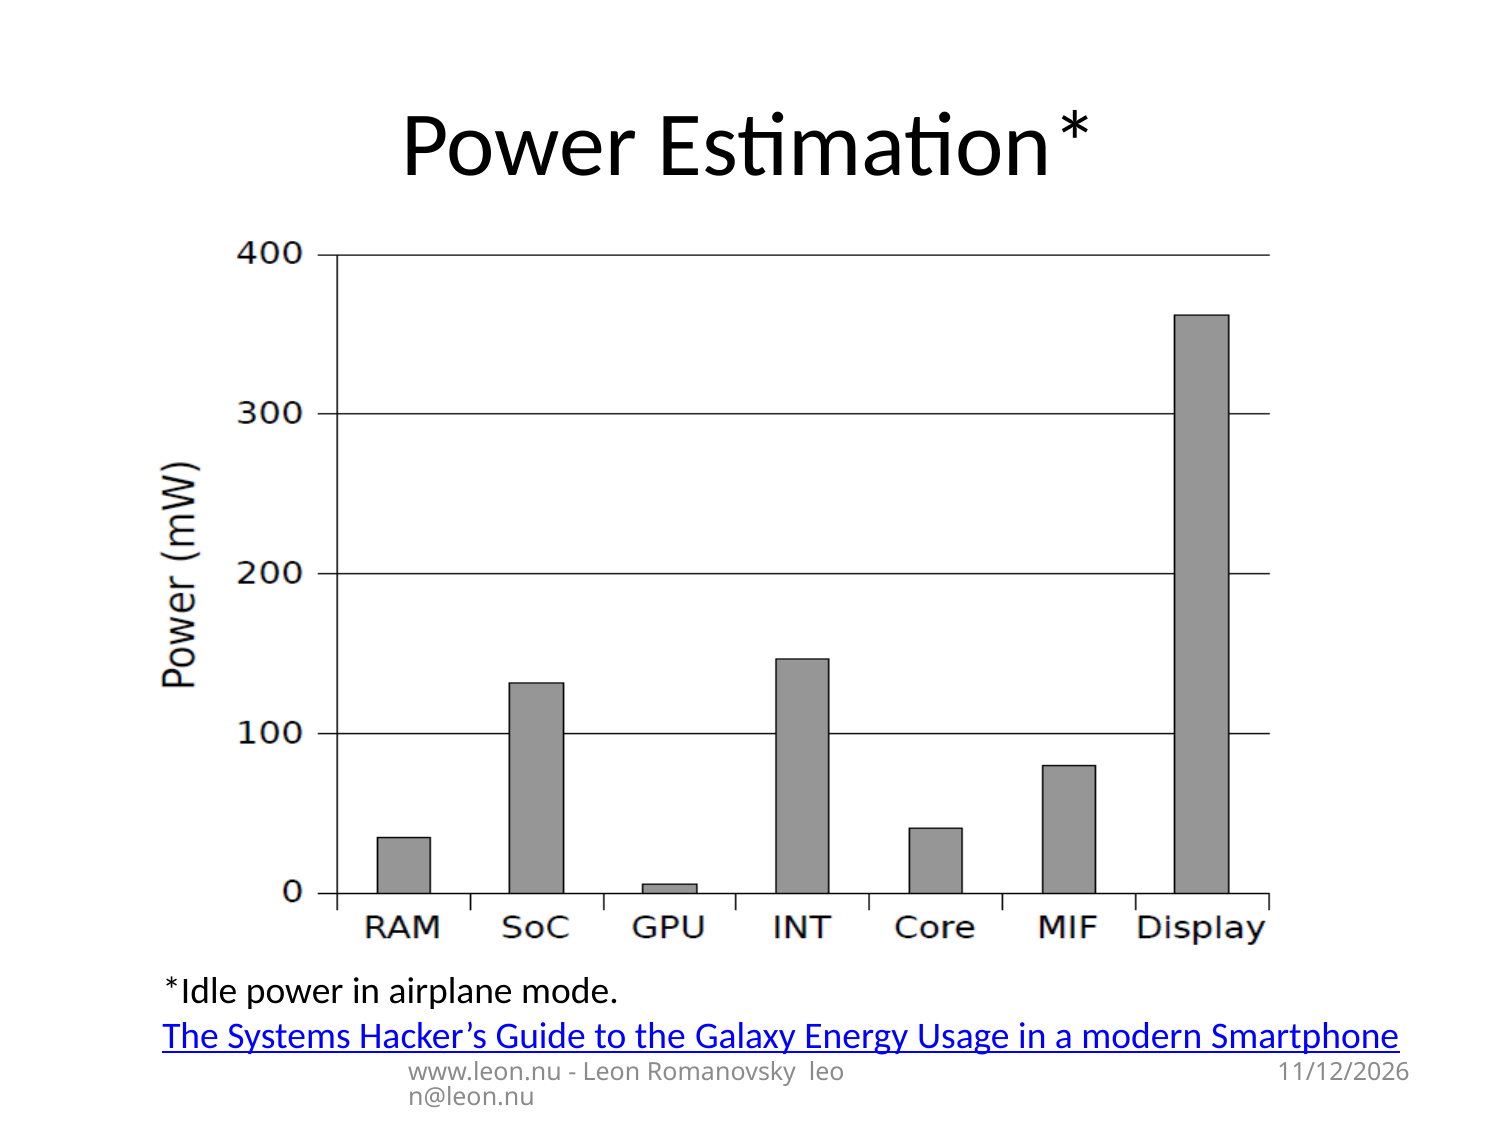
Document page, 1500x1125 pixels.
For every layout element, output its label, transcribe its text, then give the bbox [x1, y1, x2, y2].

picture [101, 195, 1389, 969]
footer www.leon.nu - Leon Romanovsky leon@leon.nu [512, 1063, 988, 1103]
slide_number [1074, 1063, 1425, 1103]
title Power Estimation* [75, 45, 1425, 233]
text_box *Idle power in airplane mode. The Systems Hacker’s Guide to the Galaxy Energy Usage in a modern Smartphone [147, 958, 1478, 1063]
